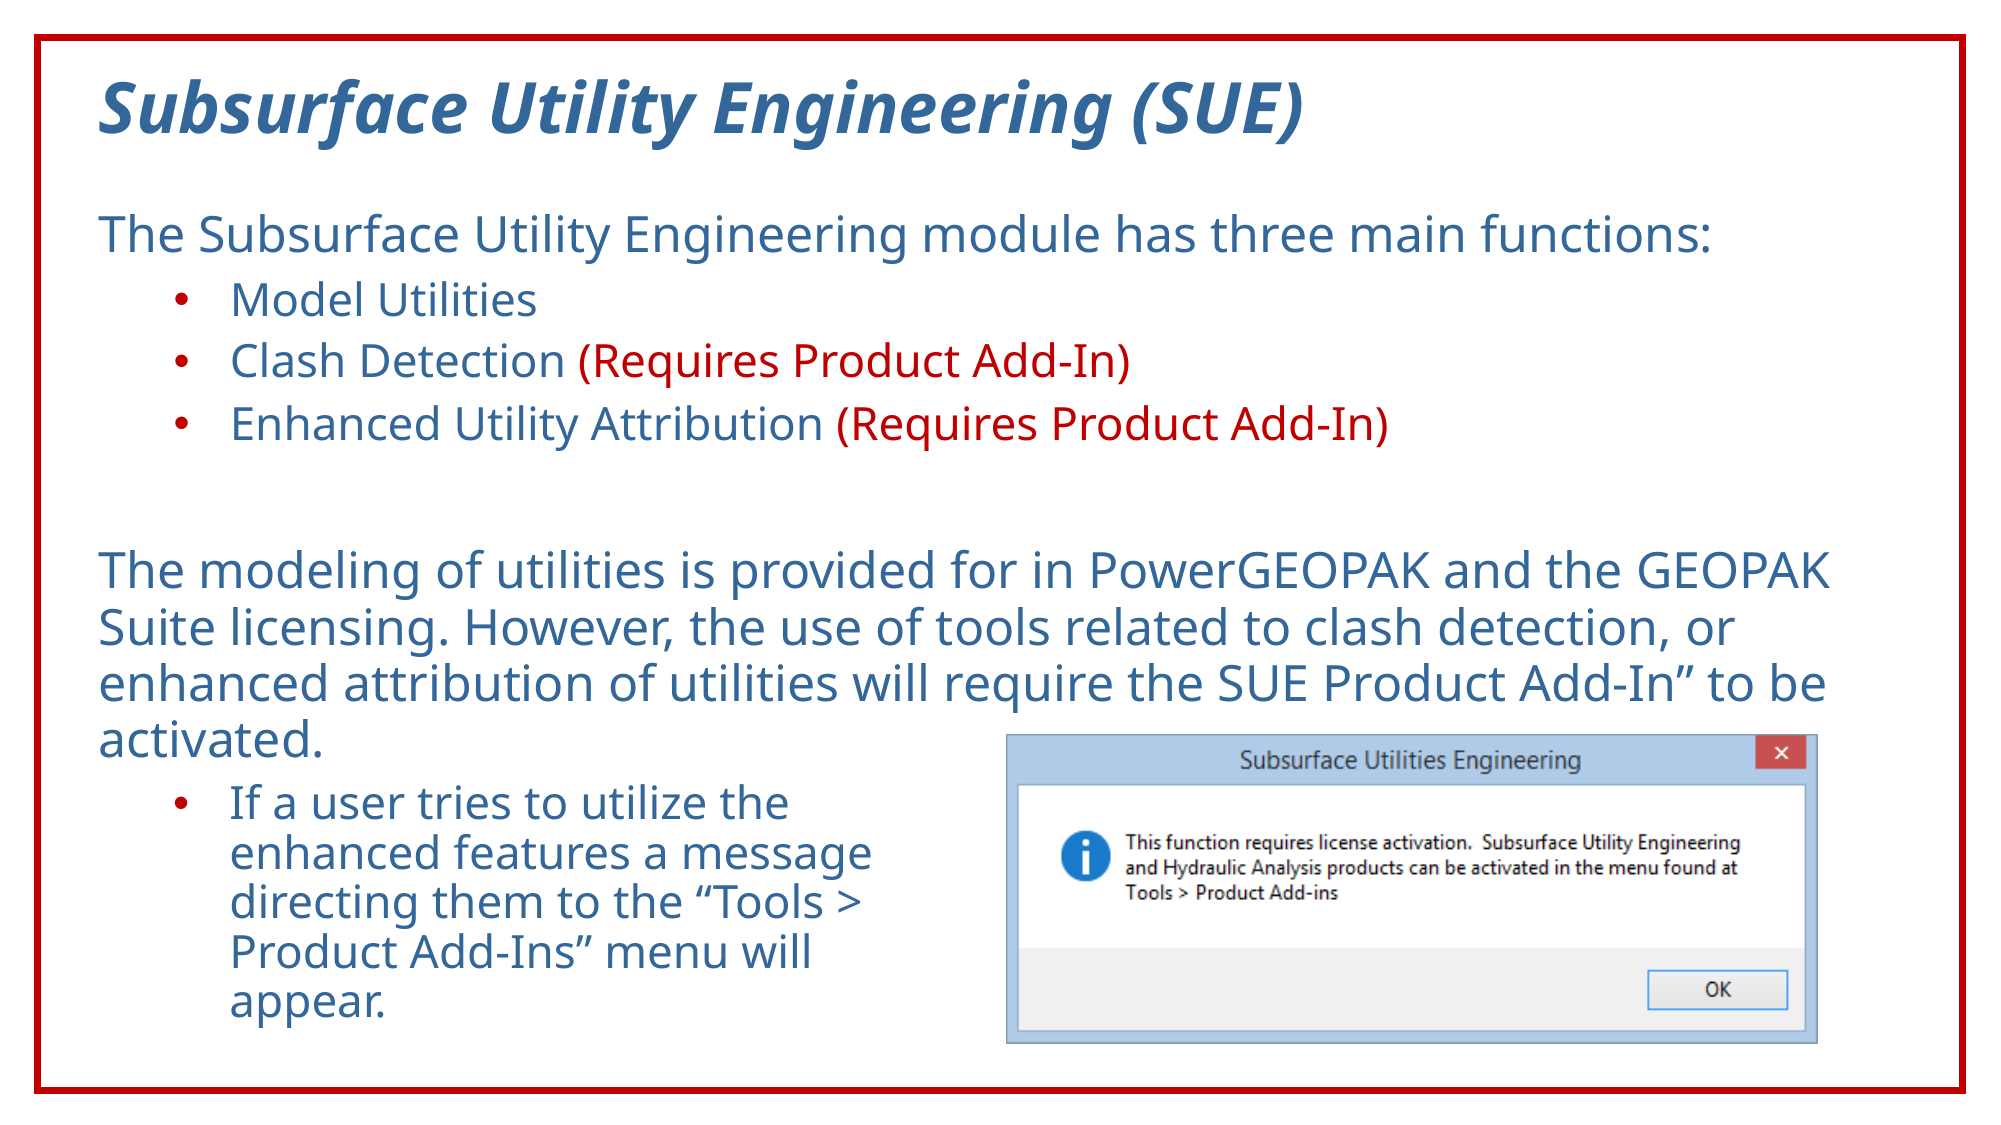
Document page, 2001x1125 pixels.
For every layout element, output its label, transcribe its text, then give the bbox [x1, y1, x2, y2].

picture [1005, 734, 1819, 1044]
title Subsurface Utility Engineering (SUE) [83, 68, 1903, 169]
text_box If a user tries to utilize the enhanced features a message directing them to the “Tools > Product Add-Ins” menu will appear. [83, 705, 967, 1044]
list The Subsurface Utility Engineering module has three main functions: Model Utilities Clash Detection (Requires Product Add-In) Enhanced Utility Attribution (Requires Product Add-In) The modeling of utilities is provided for in PowerGEOPAK and the GEOPAK Suite licensing. However, the use of tools related to clash detection, or enhanced attribution of utilities will require the SUE Product Add-In” to be activated. [83, 199, 1903, 653]
